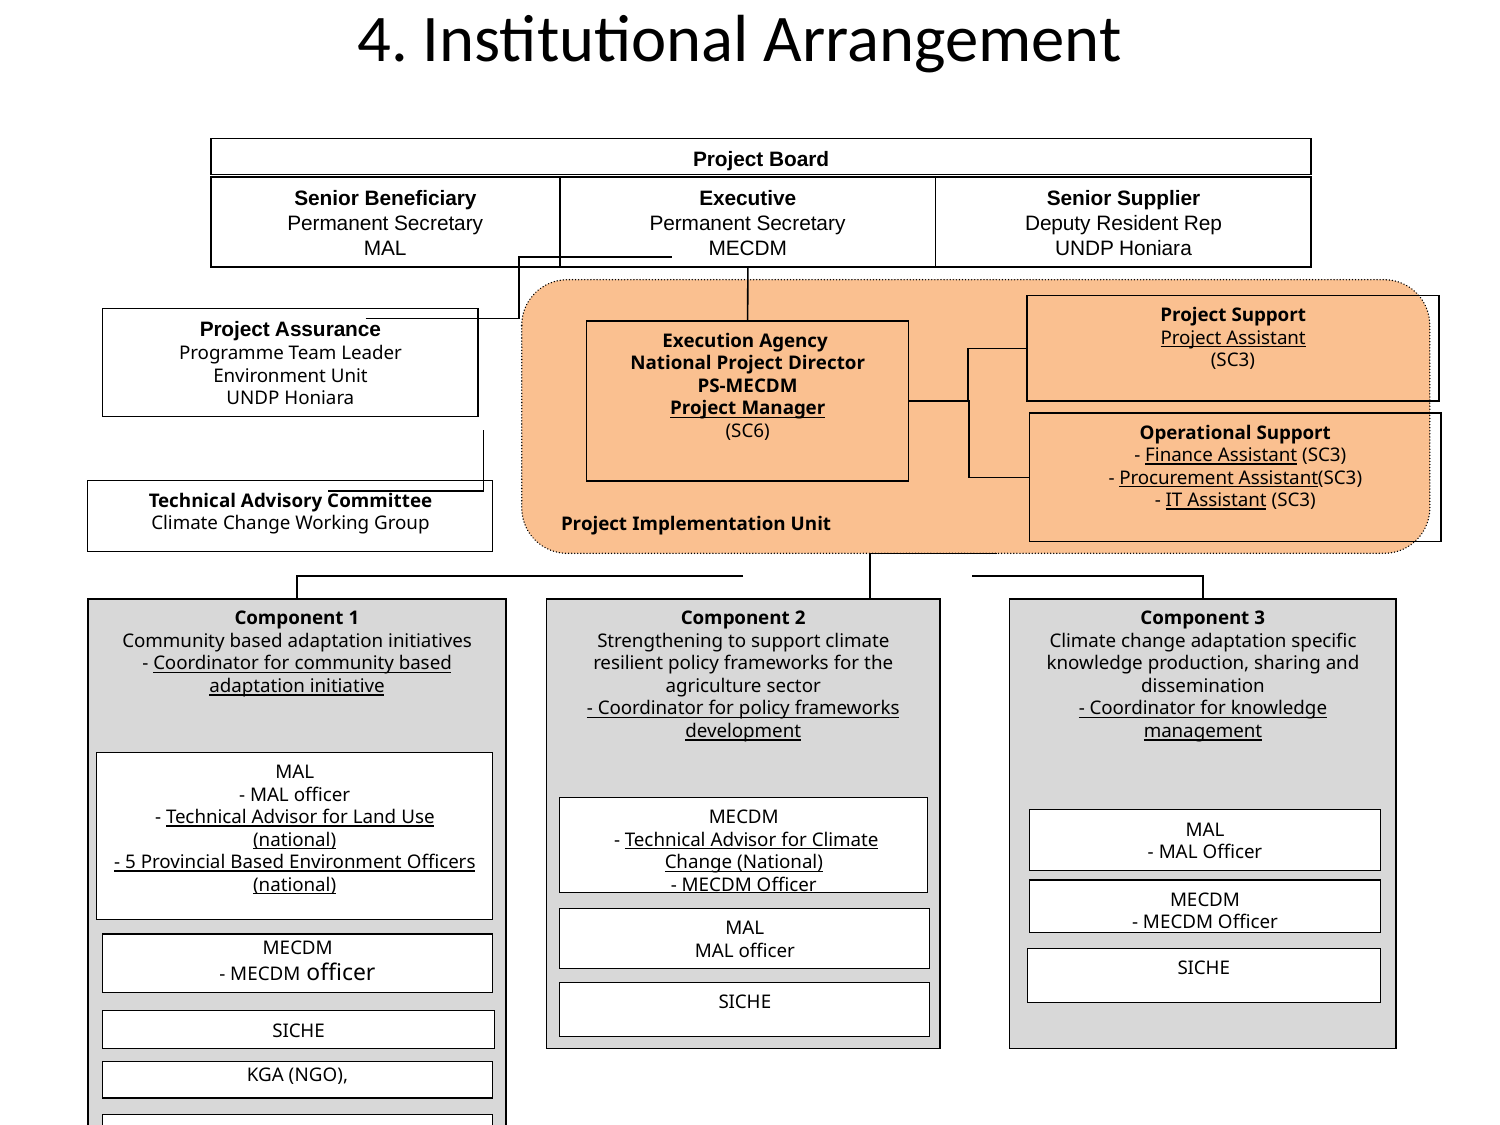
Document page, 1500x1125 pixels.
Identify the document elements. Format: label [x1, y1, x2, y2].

text_box [76, 113, 1442, 1125]
text_box [0, 0, 1500, 75]
